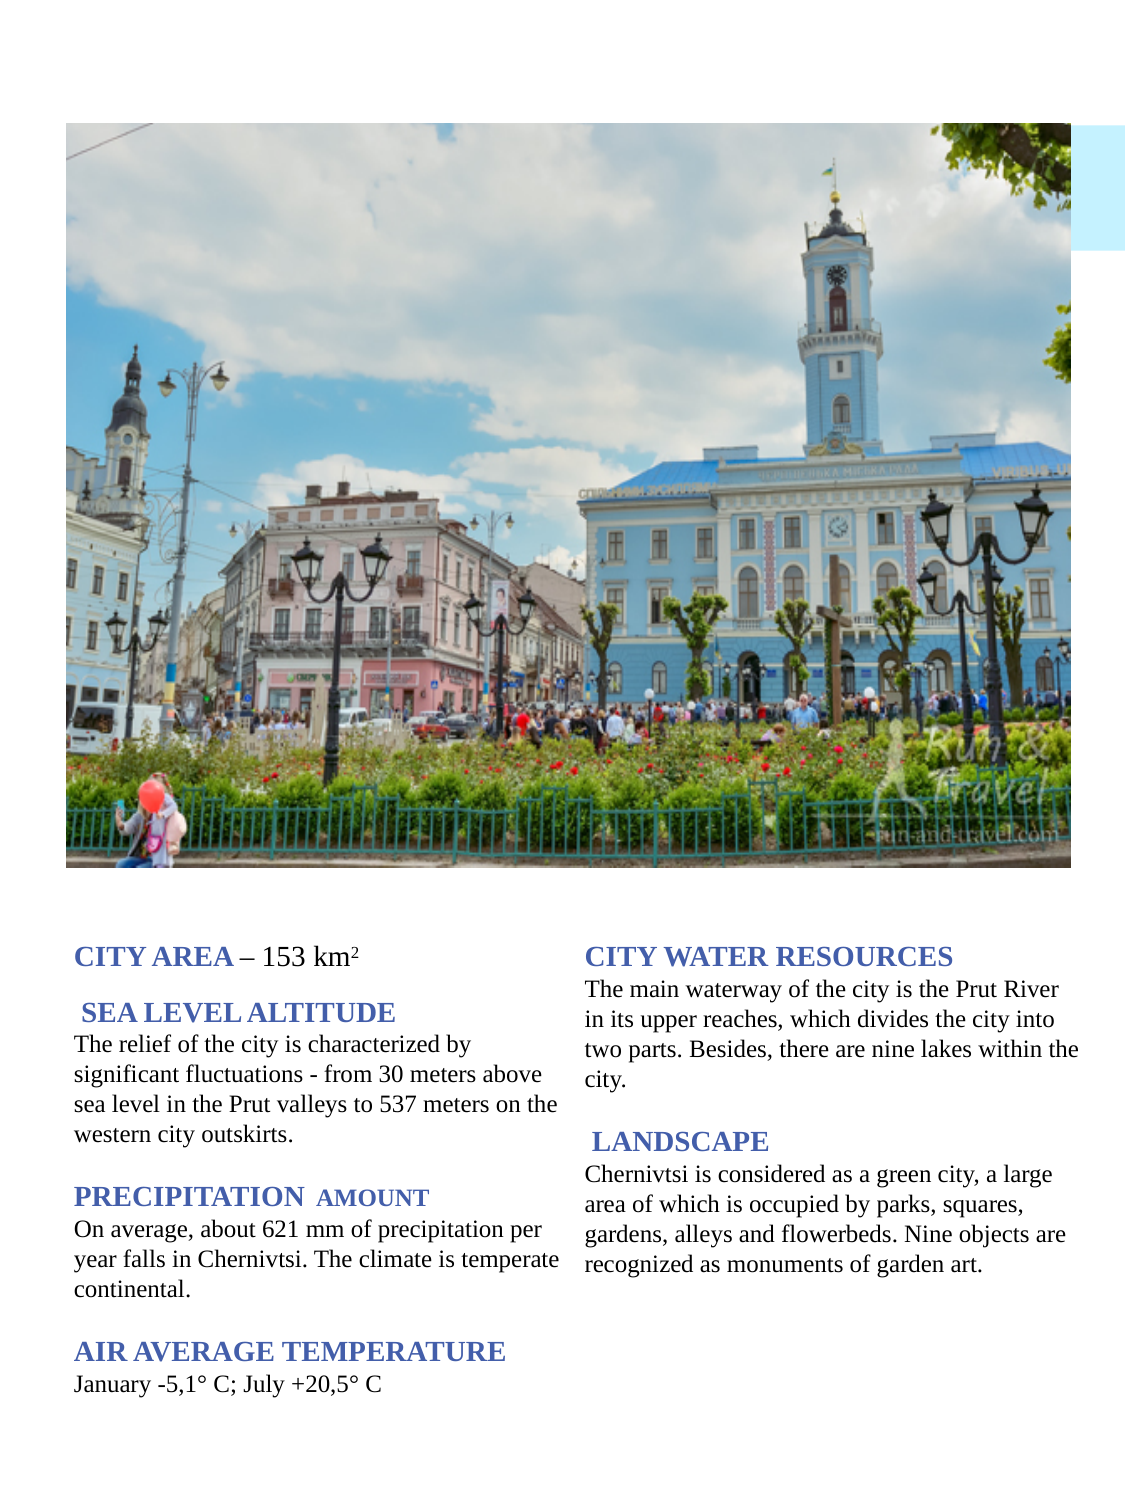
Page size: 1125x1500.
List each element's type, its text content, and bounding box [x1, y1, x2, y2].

picture [65, 123, 1071, 869]
title CITY AREA – 153 km2 SEA LEVEL ALTITUDE The relief of the city is characterized by significant fluctuations - from 30 meters above sea level in the Prut valleys to 537 meters on the western city outskirts. PRECIPITATION. AMOUNT On average, about 621 mm of precipitation per year falls in Chernivtsi. The climate is temperate continental. AIR AVERAGE TEMPERATURE January -5,1° C; July +20,5° C . CITY WATER RESOURCES The main waterway of the city is the Prut River in its upper reaches, which divides the city into two parts. Besides, there are nine lakes within the city. LANDSCAPE Chernivtsi is considered as a green city, a large area of which is occupied by parks, squares, gardens, alleys and flowerbeds. Nine objects are recognized as monuments of garden art. [44, 915, 1097, 1436]
